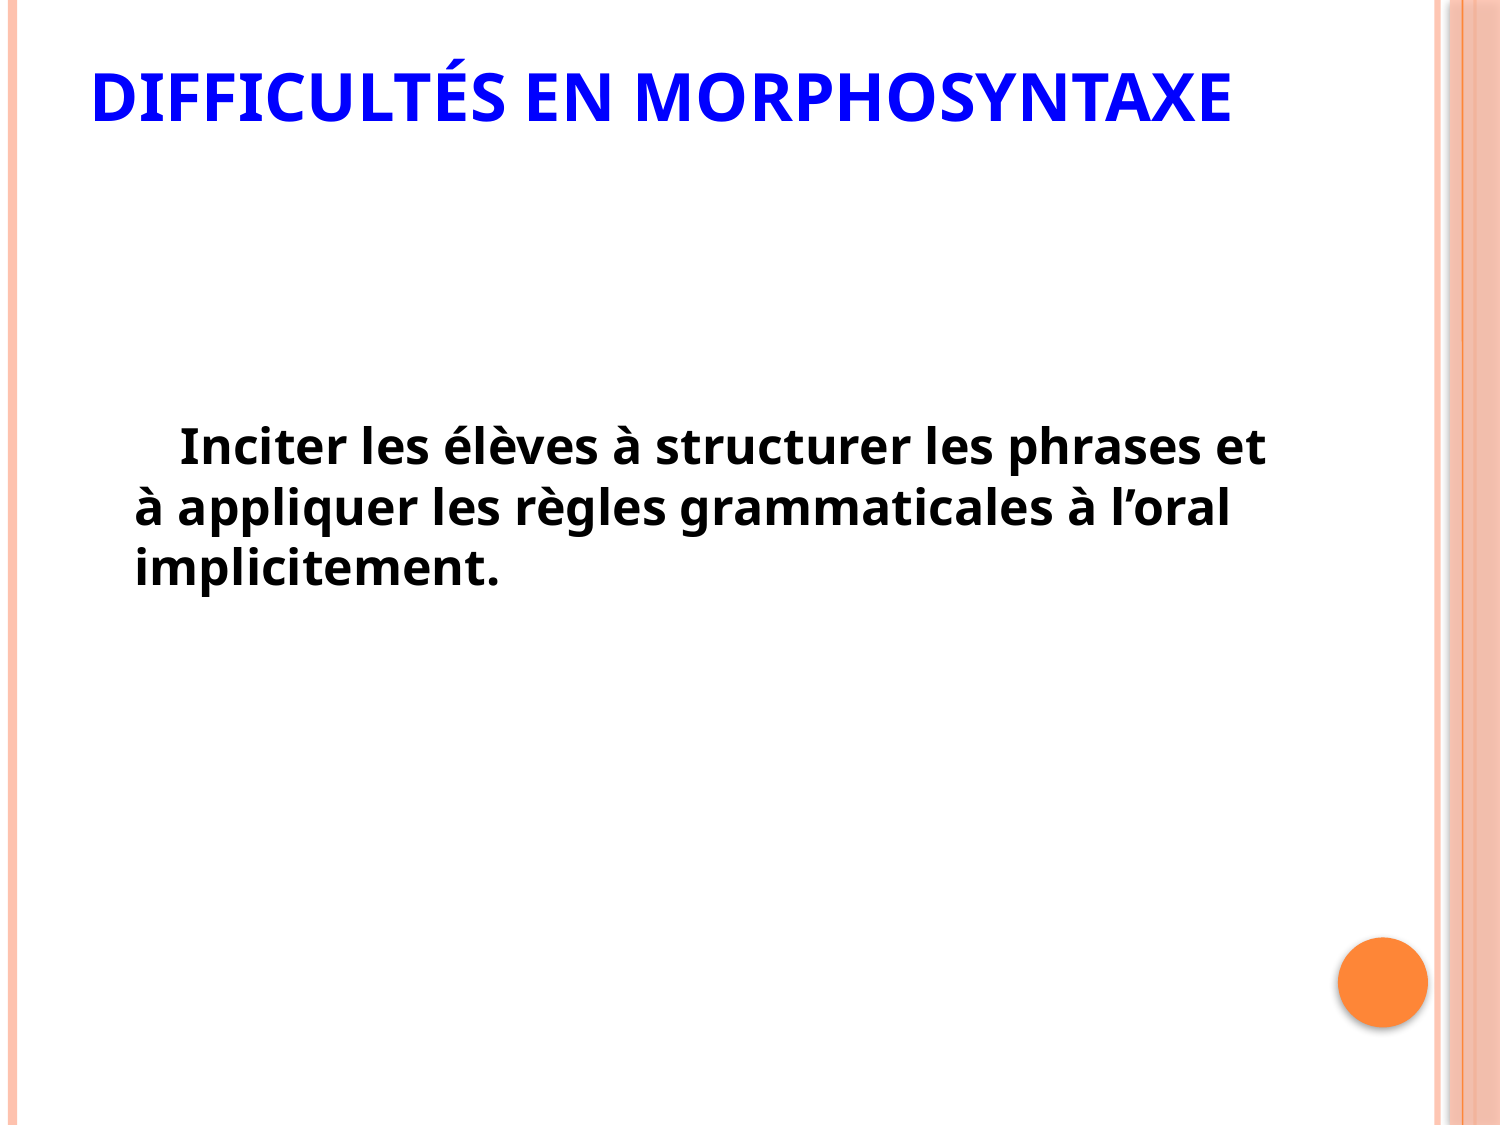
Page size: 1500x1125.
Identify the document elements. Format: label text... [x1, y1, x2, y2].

list Inciter les élèves à structurer les phrases et à appliquer les règles grammaticales à l’oral implicitement. [75, 262, 1300, 1062]
title Difficultés en morphosyntaxe [75, 45, 1300, 233]
